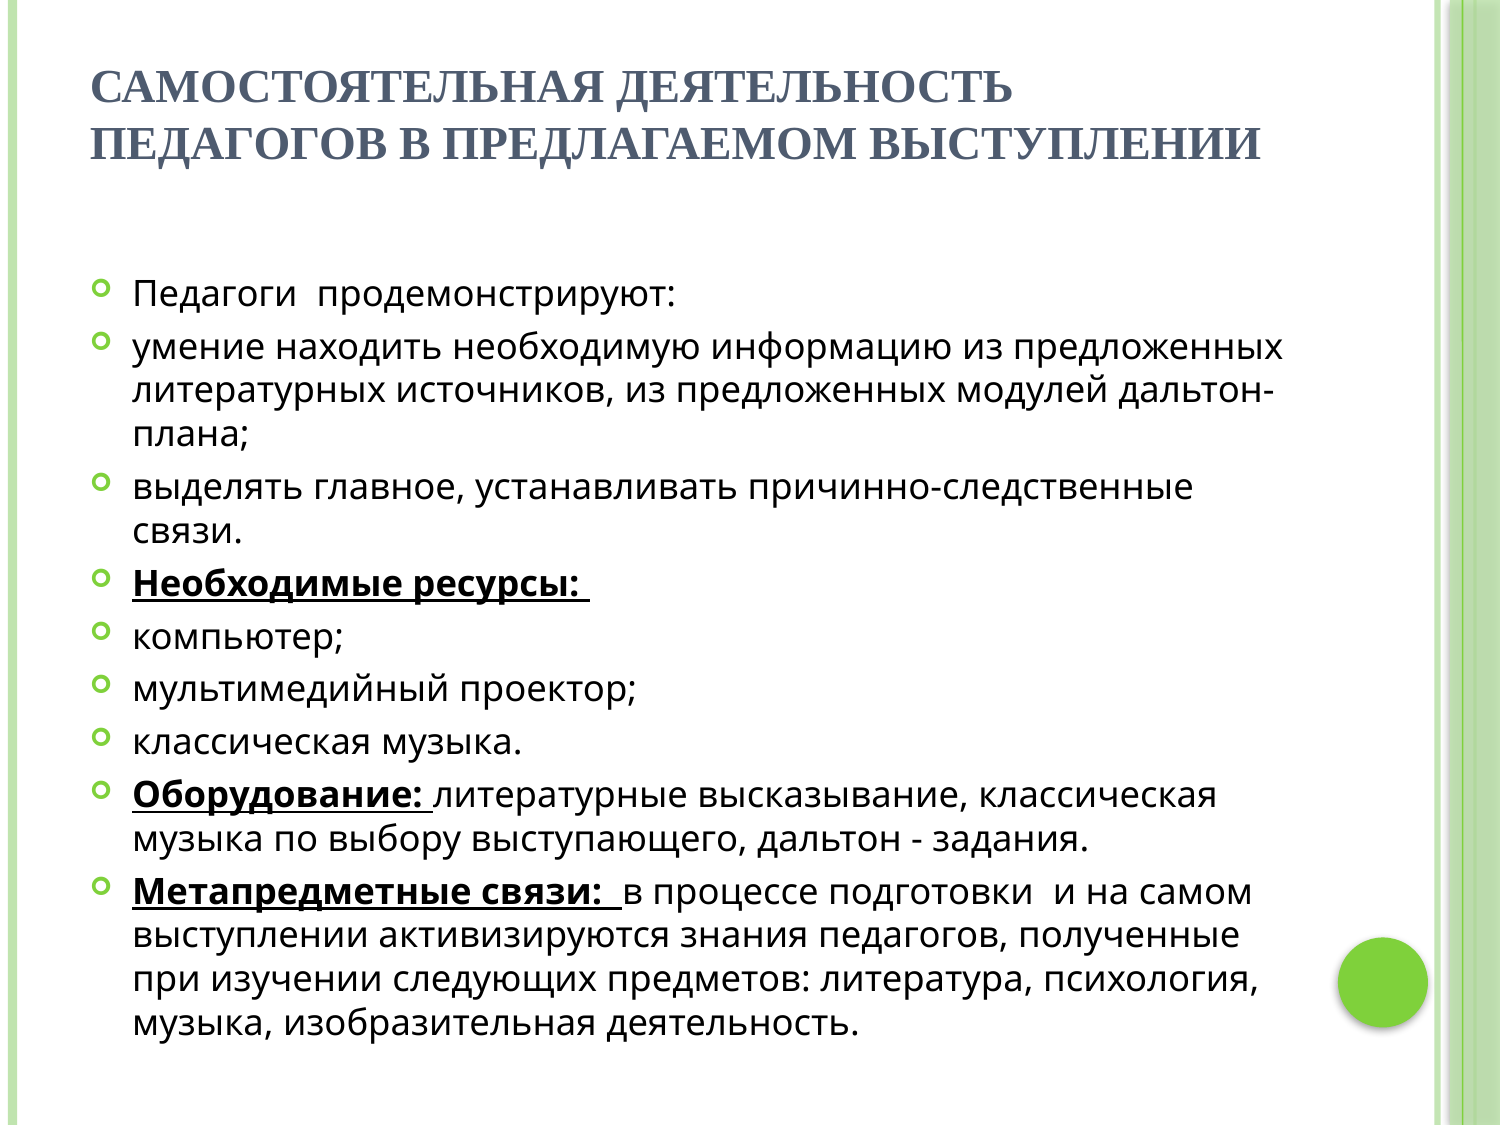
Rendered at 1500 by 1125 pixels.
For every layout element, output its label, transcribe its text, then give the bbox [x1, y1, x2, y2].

title Самостоятельная деятельность педагогов в предлагаемом выступлении [75, 45, 1300, 233]
list Педагоги продемонстрируют: умение находить необходимую информацию из предложенных литературных источников, из предложенных модулей дальтон-плана; выделять главное, устанавливать причинно-следственные связи. Необходимые ресурсы: компьютер; мультимедийный проектор; классическая музыка. Оборудование: литературные высказывание, классическая музыка по выбору выступающего, дальтон - задания. Метапредметные связи: в процессе подготовки и на самом выступлении активизируются знания педагогов, полученные при изучении следующих предметов: литература, психология, музыка, изобразительная деятельность. [75, 262, 1300, 1062]
